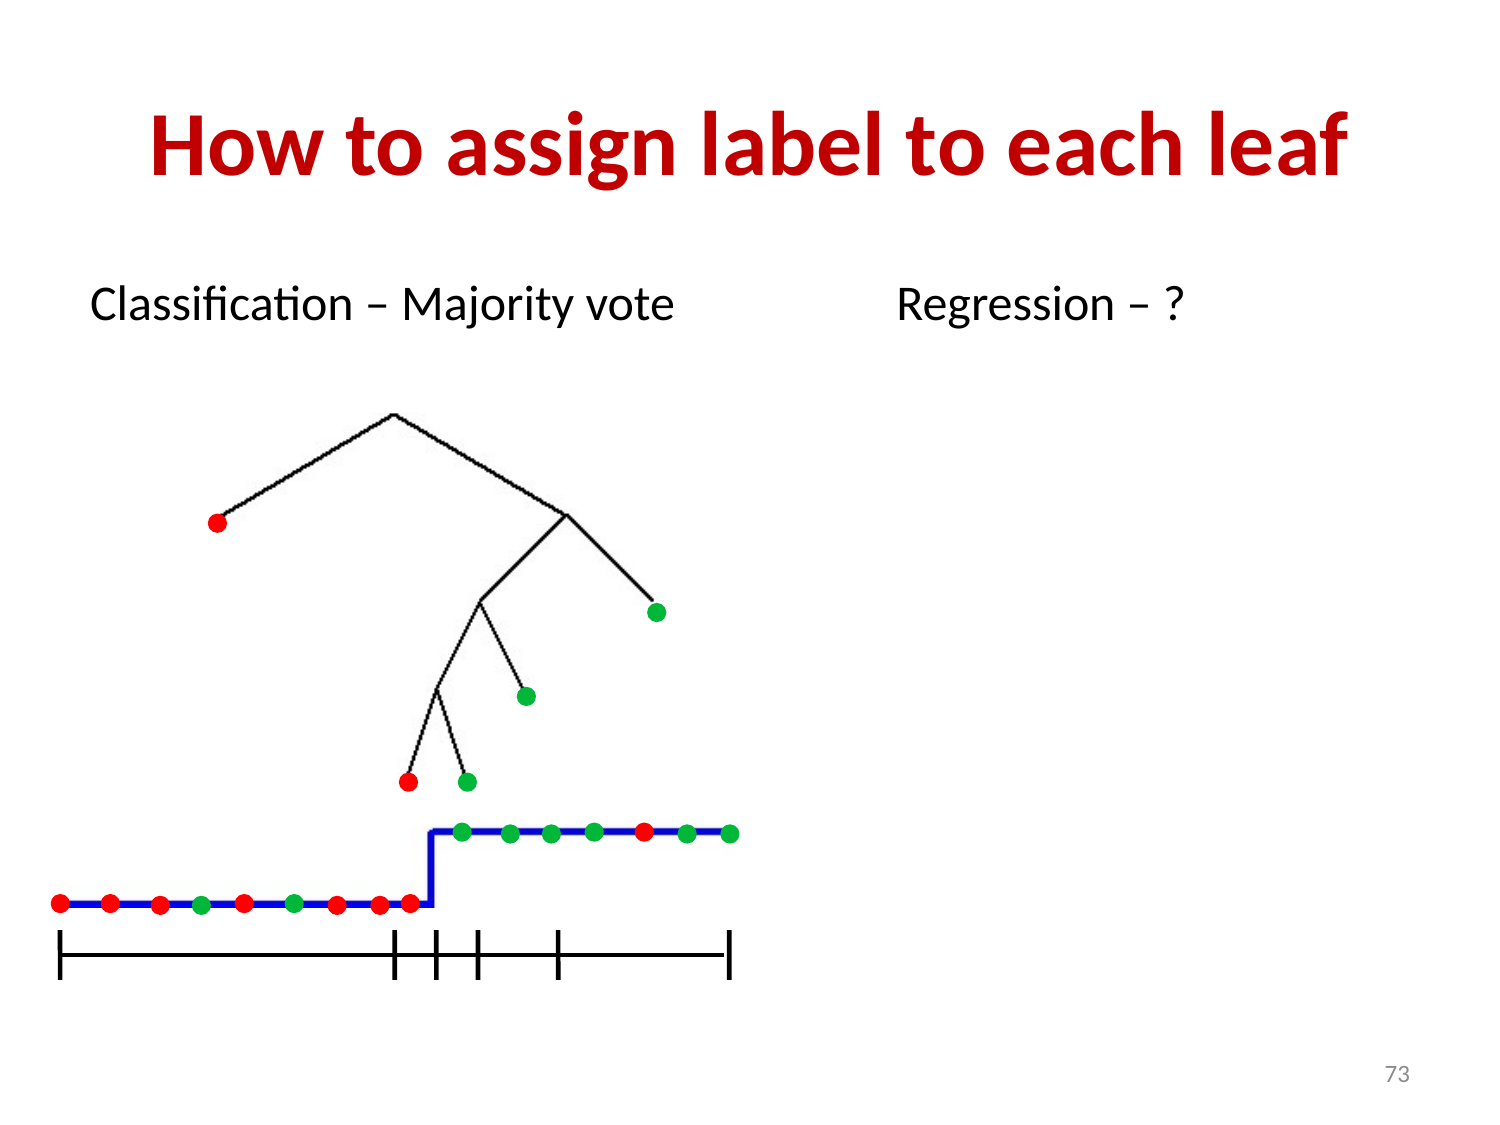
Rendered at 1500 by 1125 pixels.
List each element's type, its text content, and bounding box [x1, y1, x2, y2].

title How to assign label to each leaf [75, 45, 1425, 233]
picture [53, 412, 738, 908]
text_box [59, 929, 730, 980]
list Classification – Majority vote Regression – ? [75, 262, 1425, 1005]
slide_number 73 [1074, 1042, 1425, 1103]
